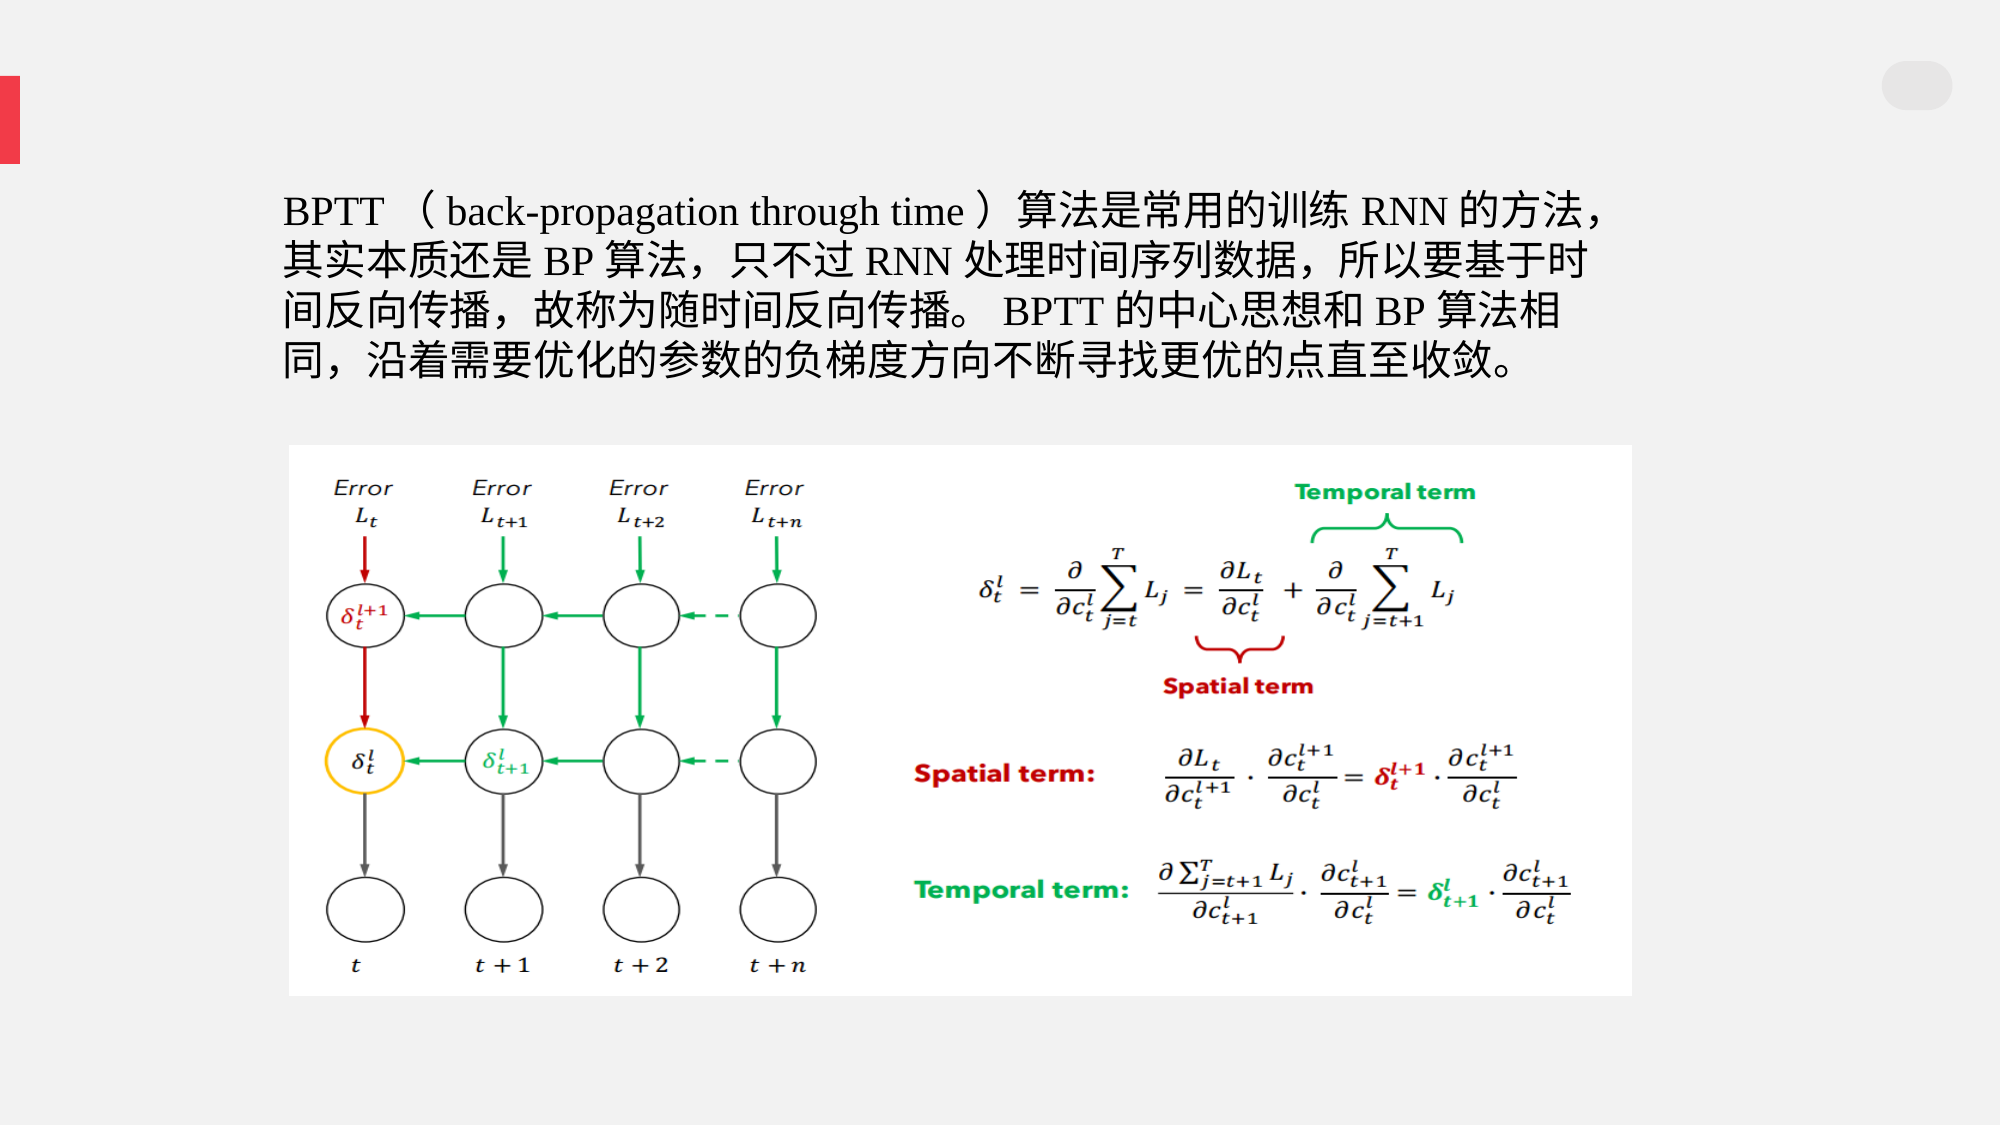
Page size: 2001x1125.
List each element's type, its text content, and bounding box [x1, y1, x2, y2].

picture [289, 445, 1632, 996]
text_box BPTT（back-propagation through time）算法是常用的训练RNN的方法，其实本质还是BP算法，只不过RNN处理时间序列数据，所以要基于时间反向传播，故称为随时间反向传播。BPTT的中心思想和BP算法相同，沿着需要优化的参数的负梯度方向不断寻找更优的点直至收敛。 [268, 176, 1607, 392]
